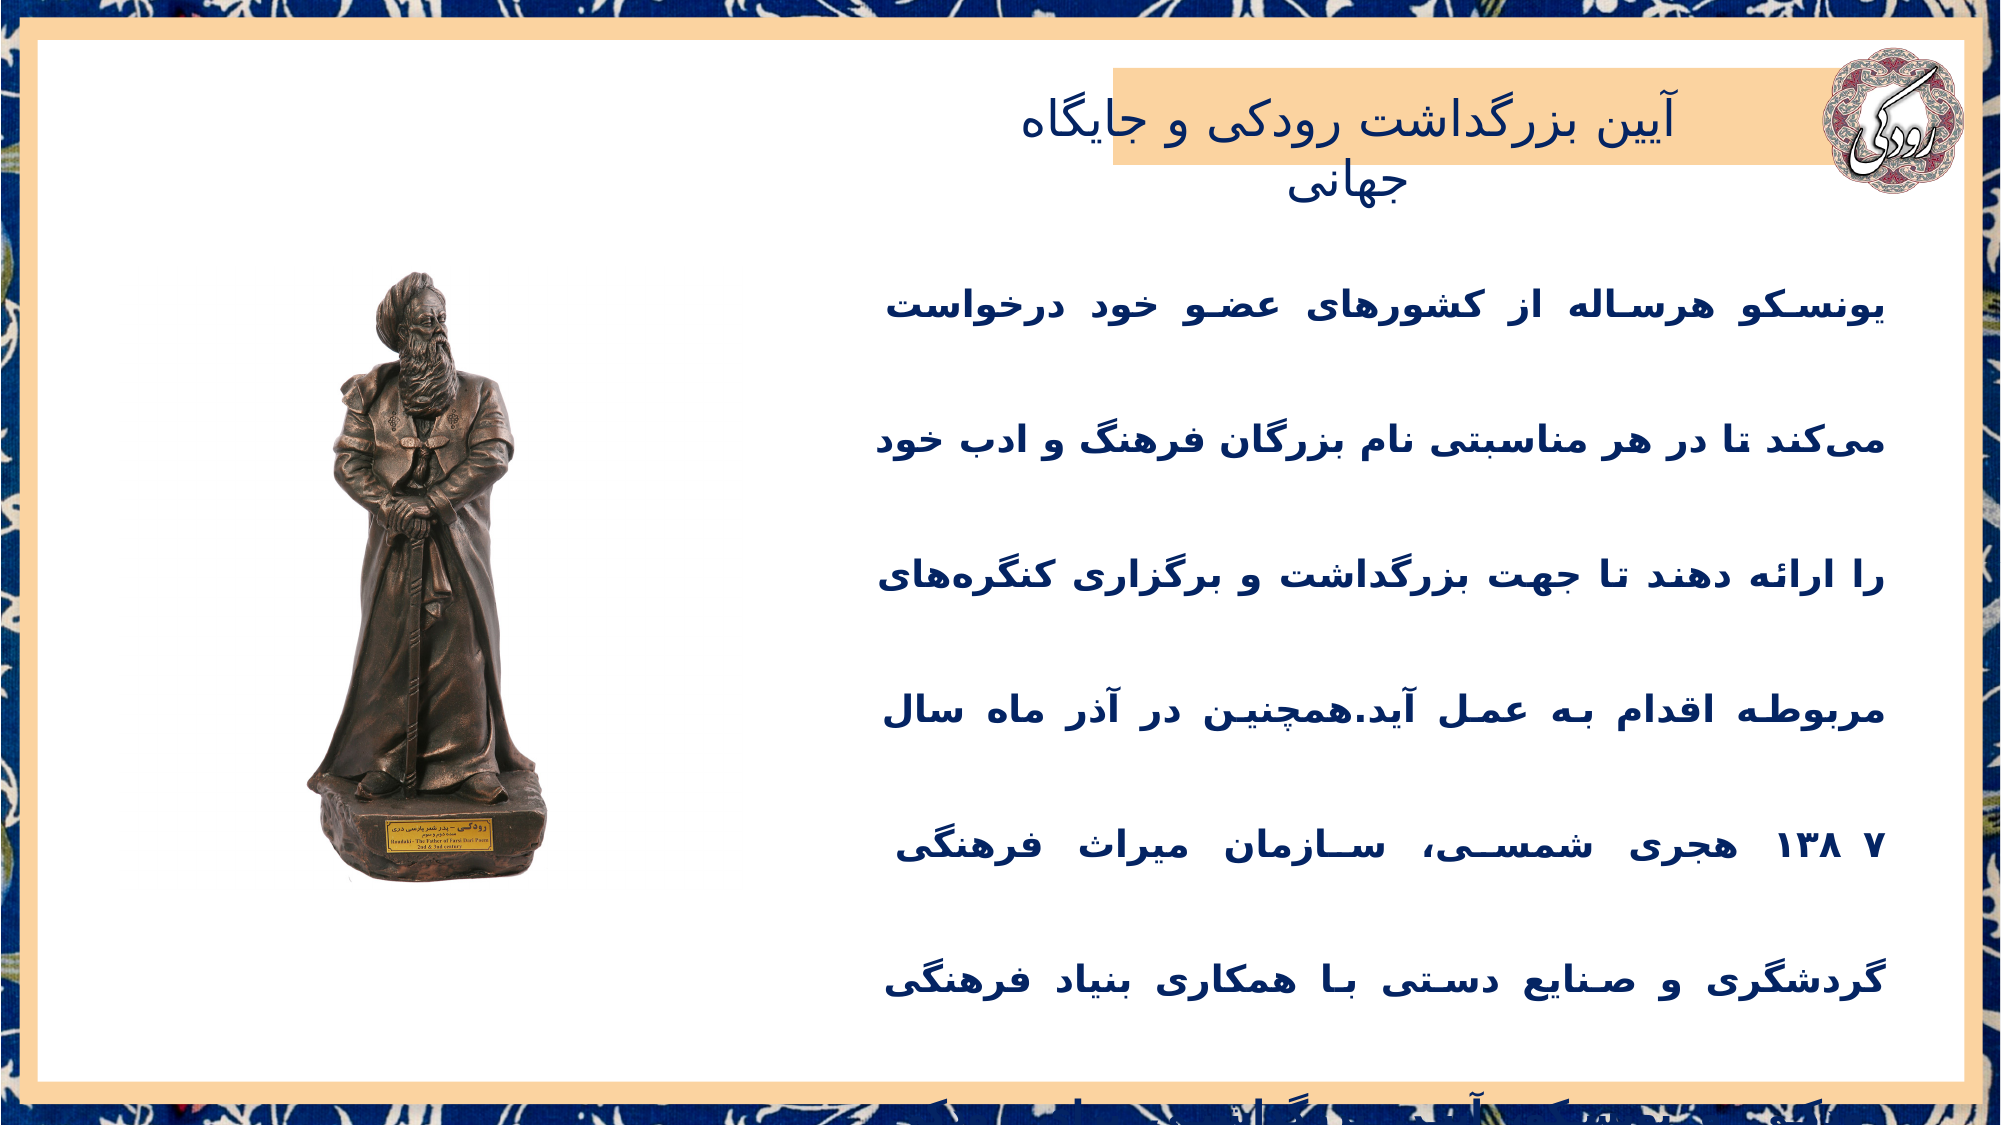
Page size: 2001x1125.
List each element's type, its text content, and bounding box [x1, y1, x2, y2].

picture [1820, 47, 1966, 194]
text_box یونسکو هرساله از کشورهای عضو خود درخواست می‌کند تا در هر مناسبتی نام بزرگان فرهنگ و ادب خود را ارائه دهند تا جهت بزرگداشت و برگزاری کنگره‌های مربوطه اقدام به عمل آید.همچنین در آذر ماه سال ۱۳۸۷ هجری شمسی، سازمان میراث فرهنگی گردشگری و صنایع دستی با همکاری بنیاد فرهنگی رودکی و یونسکو، آیین بزرگداشتی برای رودکی در تهران با حضور شرکت‌کنندگان داخلی و خارجی ترتیب داده شد. [859, 182, 1901, 1125]
picture [119, 266, 743, 890]
picture [2, 1, 1999, 1125]
text_box آیین بزرگداشت رودکی و جایگاه جهانی [979, 78, 1717, 214]
